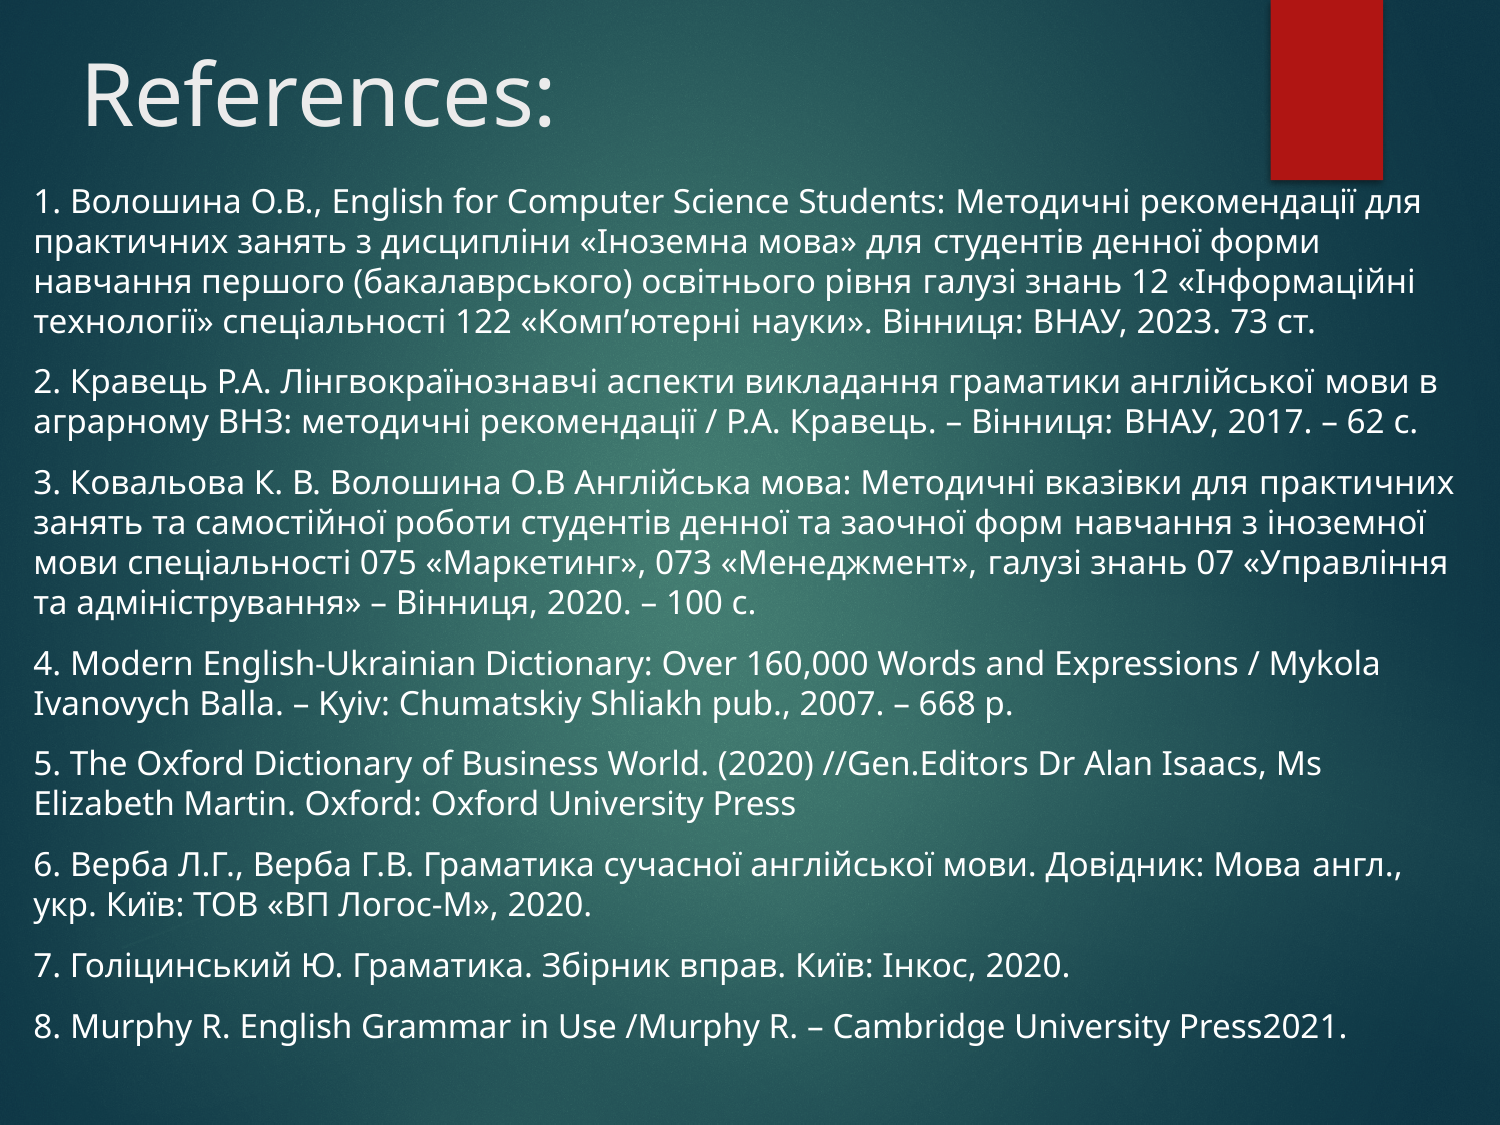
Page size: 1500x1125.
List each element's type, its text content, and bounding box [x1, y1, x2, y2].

title References: [64, 30, 1223, 172]
list 1. Волошина О.В., English for Computer Science Students: Методичні рекомендації для практичних занять з дисципліни «Іноземна мова» для студентів денної форми навчання першого (бакалаврського) освітнього рівня галузі знань 12 «Інформаційні технології» спеціальності 122 «Комп’ютерні науки». Вінниця: ВНАУ, 2023. 73 ст. 2. Кравець Р.А. Лінгвокраїнознавчі аспекти викладання граматики англійської мови в аграрному ВНЗ: методичні рекомендації / Р.А. Кравець. – Вінниця: ВНАУ, 2017. – 62 с. 3. Ковальова К. В. Волошина О.В Англійська мова: Методичні вказівки для практичних занять та самостійної роботи студентів денної та заочної форм навчання з іноземної мови спеціальності 075 «Маркетинг», 073 «Менеджмент», галузі знань 07 «Управління та адміністрування» – Вінниця, 2020. – 100 с. 4. Modern English-Ukrainian Dictionary: Over 160,000 Words and Expressions / Mykola Ivanovych Balla. – Kyiv: Chumatskiy Shliakh pub., 2007. – 668 p. 5. The Oxford Dictionary of Business World. (2020) //Gen.Editors Dr Alan Isaacs, Ms Elizabeth Martin. Oxford: Oxford University Press 6. Верба Л.Г., Верба Г.В. Граматика сучасної англійської мови. Довідник: Мова англ., укр. Київ: ТОВ «ВП Логос-М», 2020. 7. Голіцинський Ю. Граматика. Збірник вправ. Київ: Інкос, 2020. 8. Murphy R. English Grammar in Use /Murphy R. – Cambridge University Press2021. [12, 172, 1488, 1067]
